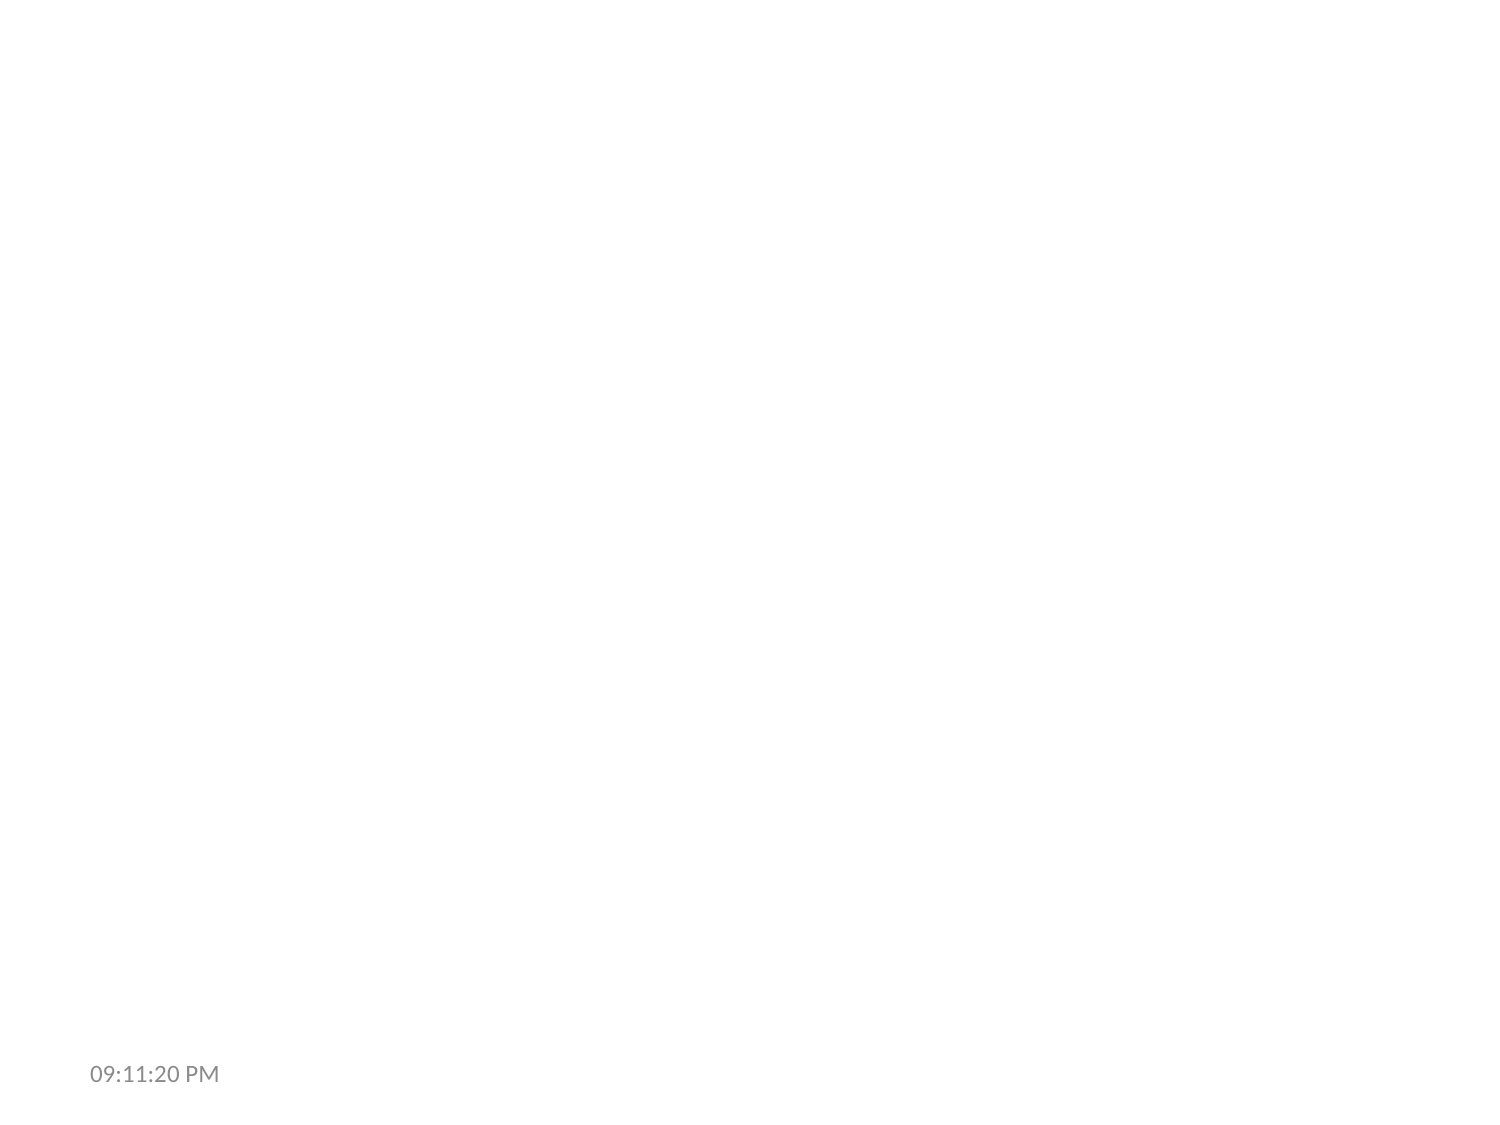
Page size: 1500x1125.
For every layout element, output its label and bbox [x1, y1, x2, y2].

slide_number [75, 1042, 425, 1103]
